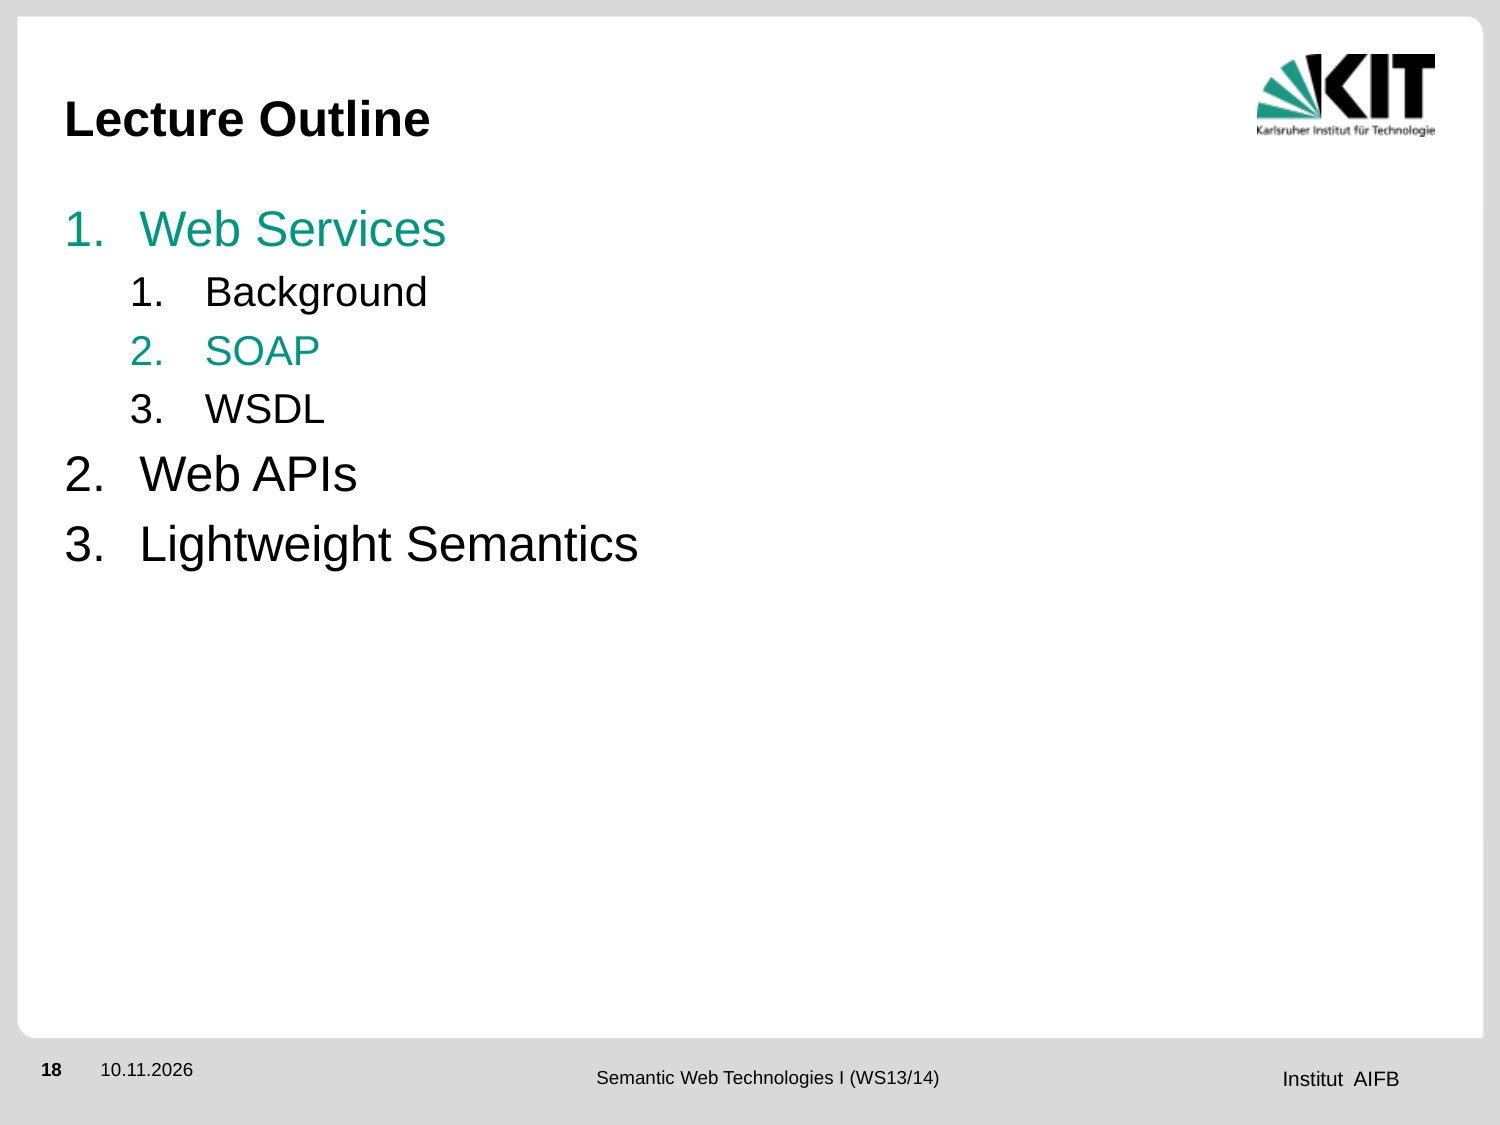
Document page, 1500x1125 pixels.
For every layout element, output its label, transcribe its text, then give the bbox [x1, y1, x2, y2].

picture [0, 0, 1500, 1125]
list Web Services Background SOAP WSDL Web APIs Lightweight Semantics [64, 196, 1436, 1000]
title Lecture Outline [64, 54, 1198, 147]
